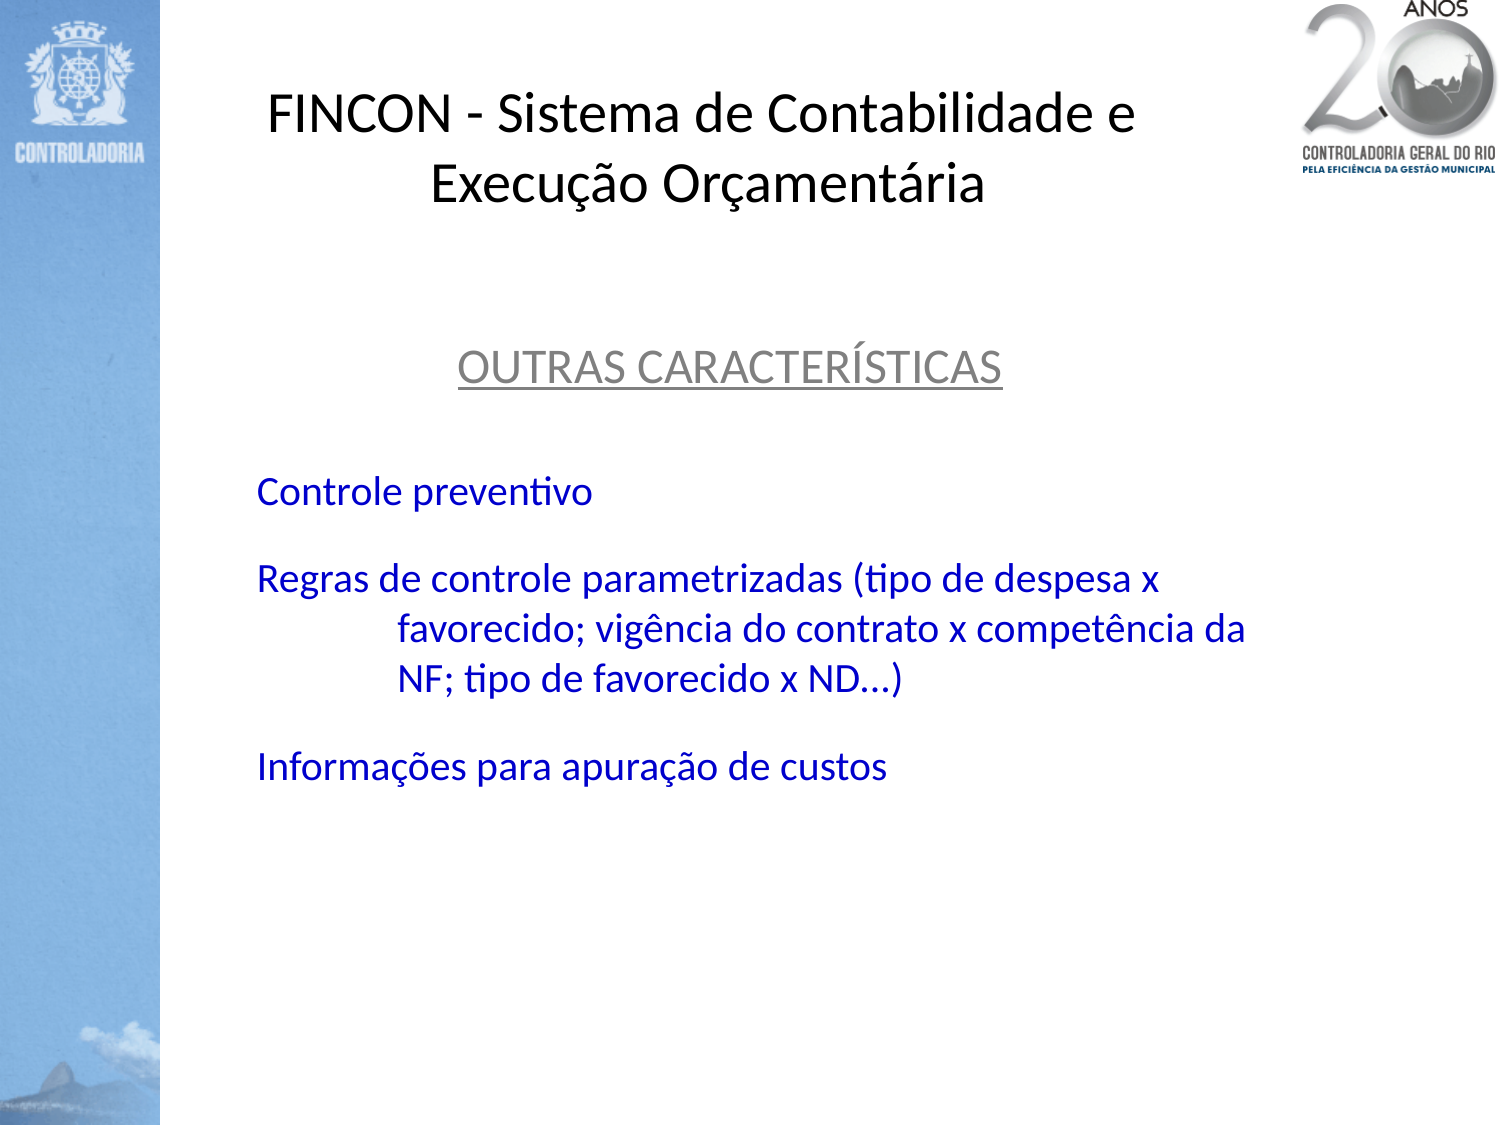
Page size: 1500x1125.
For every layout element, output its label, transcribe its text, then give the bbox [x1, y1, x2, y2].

picture [0, 0, 160, 1125]
text_box OUTRAS CARACTERÍSTICAS [442, 326, 1069, 401]
picture [1299, 0, 1500, 173]
text_box FINCON - Sistema de Contabilidade e Execução Orçamentária [194, 66, 1223, 221]
text_box Controle preventivo Regras de controle parametrizadas (tipo de despesa x favorecido; vigência do contrato x competência da NF; tipo de favorecido x ND...) Informações para apuração de custos [242, 456, 1317, 797]
